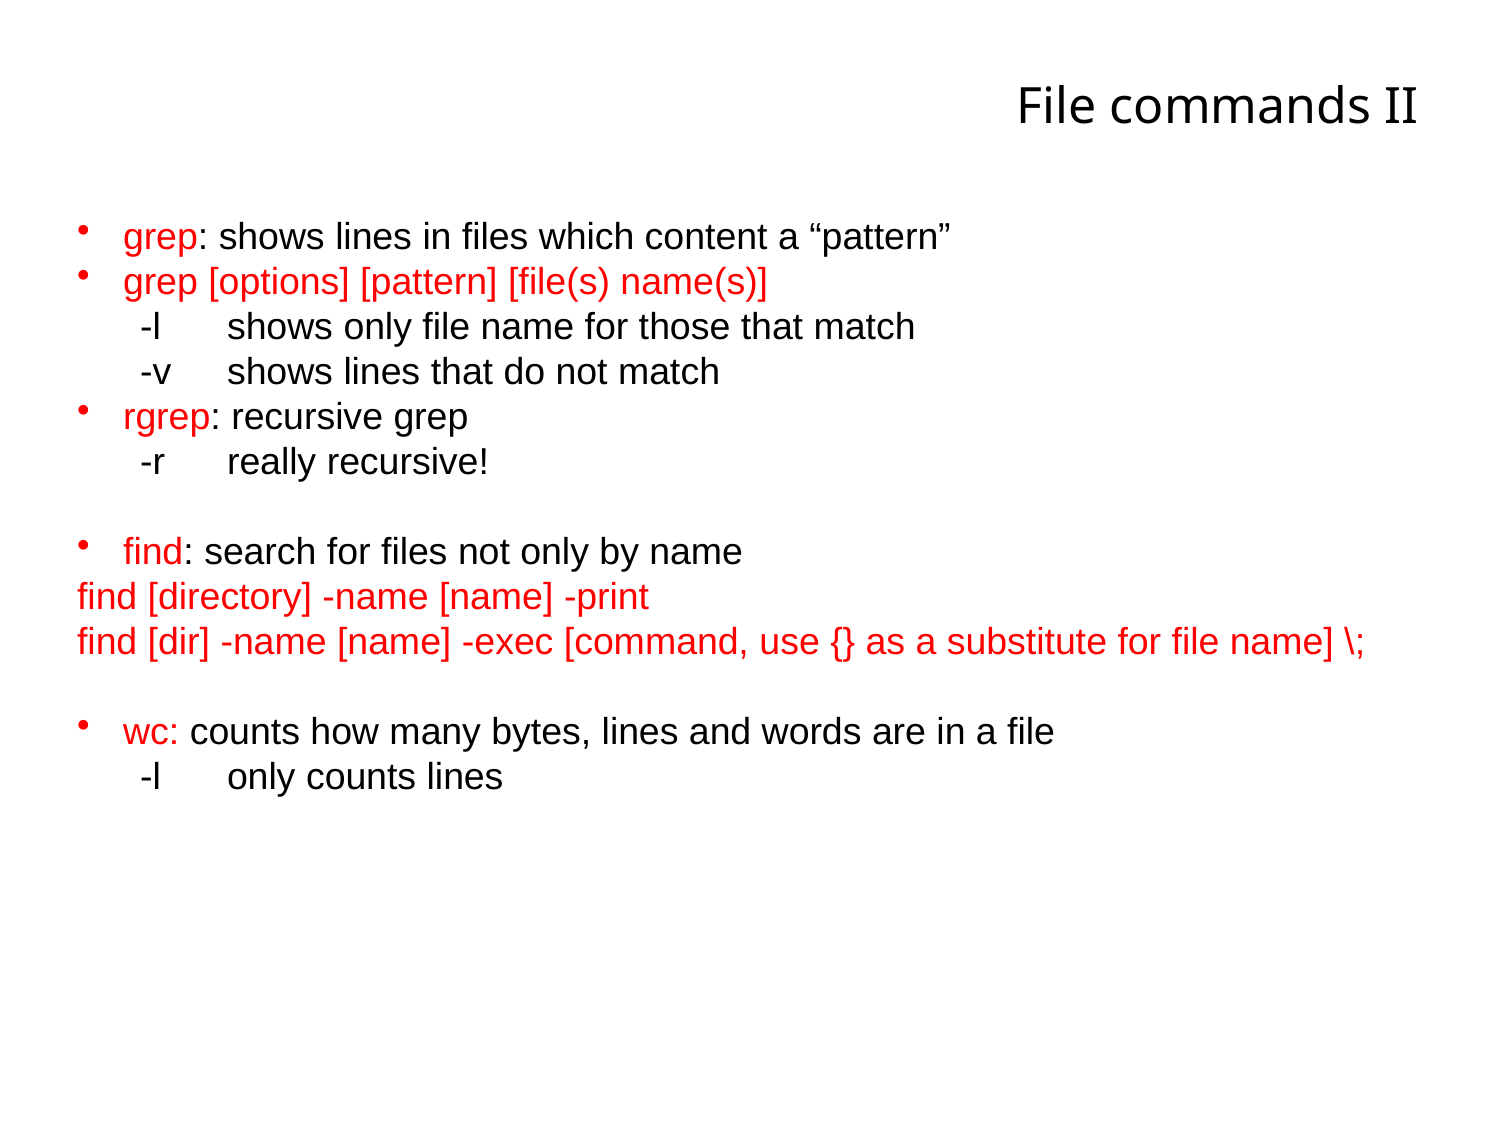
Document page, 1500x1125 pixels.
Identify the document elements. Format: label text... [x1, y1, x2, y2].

text_box grep: shows lines in files which content a “pattern” grep [options] [pattern] [file(s) name(s)] -l shows only file name for those that match -v shows lines that do not match rgrep: recursive grep -r really recursive! find: search for files not only by name find [directory] -name [name] -print find [dir] -name [name] -exec [command, use {} as a substitute for file name] \; wc: counts how many bytes, lines and words are in a file -l only counts lines [62, 204, 1425, 805]
text_box File commands II [1001, 65, 1434, 141]
